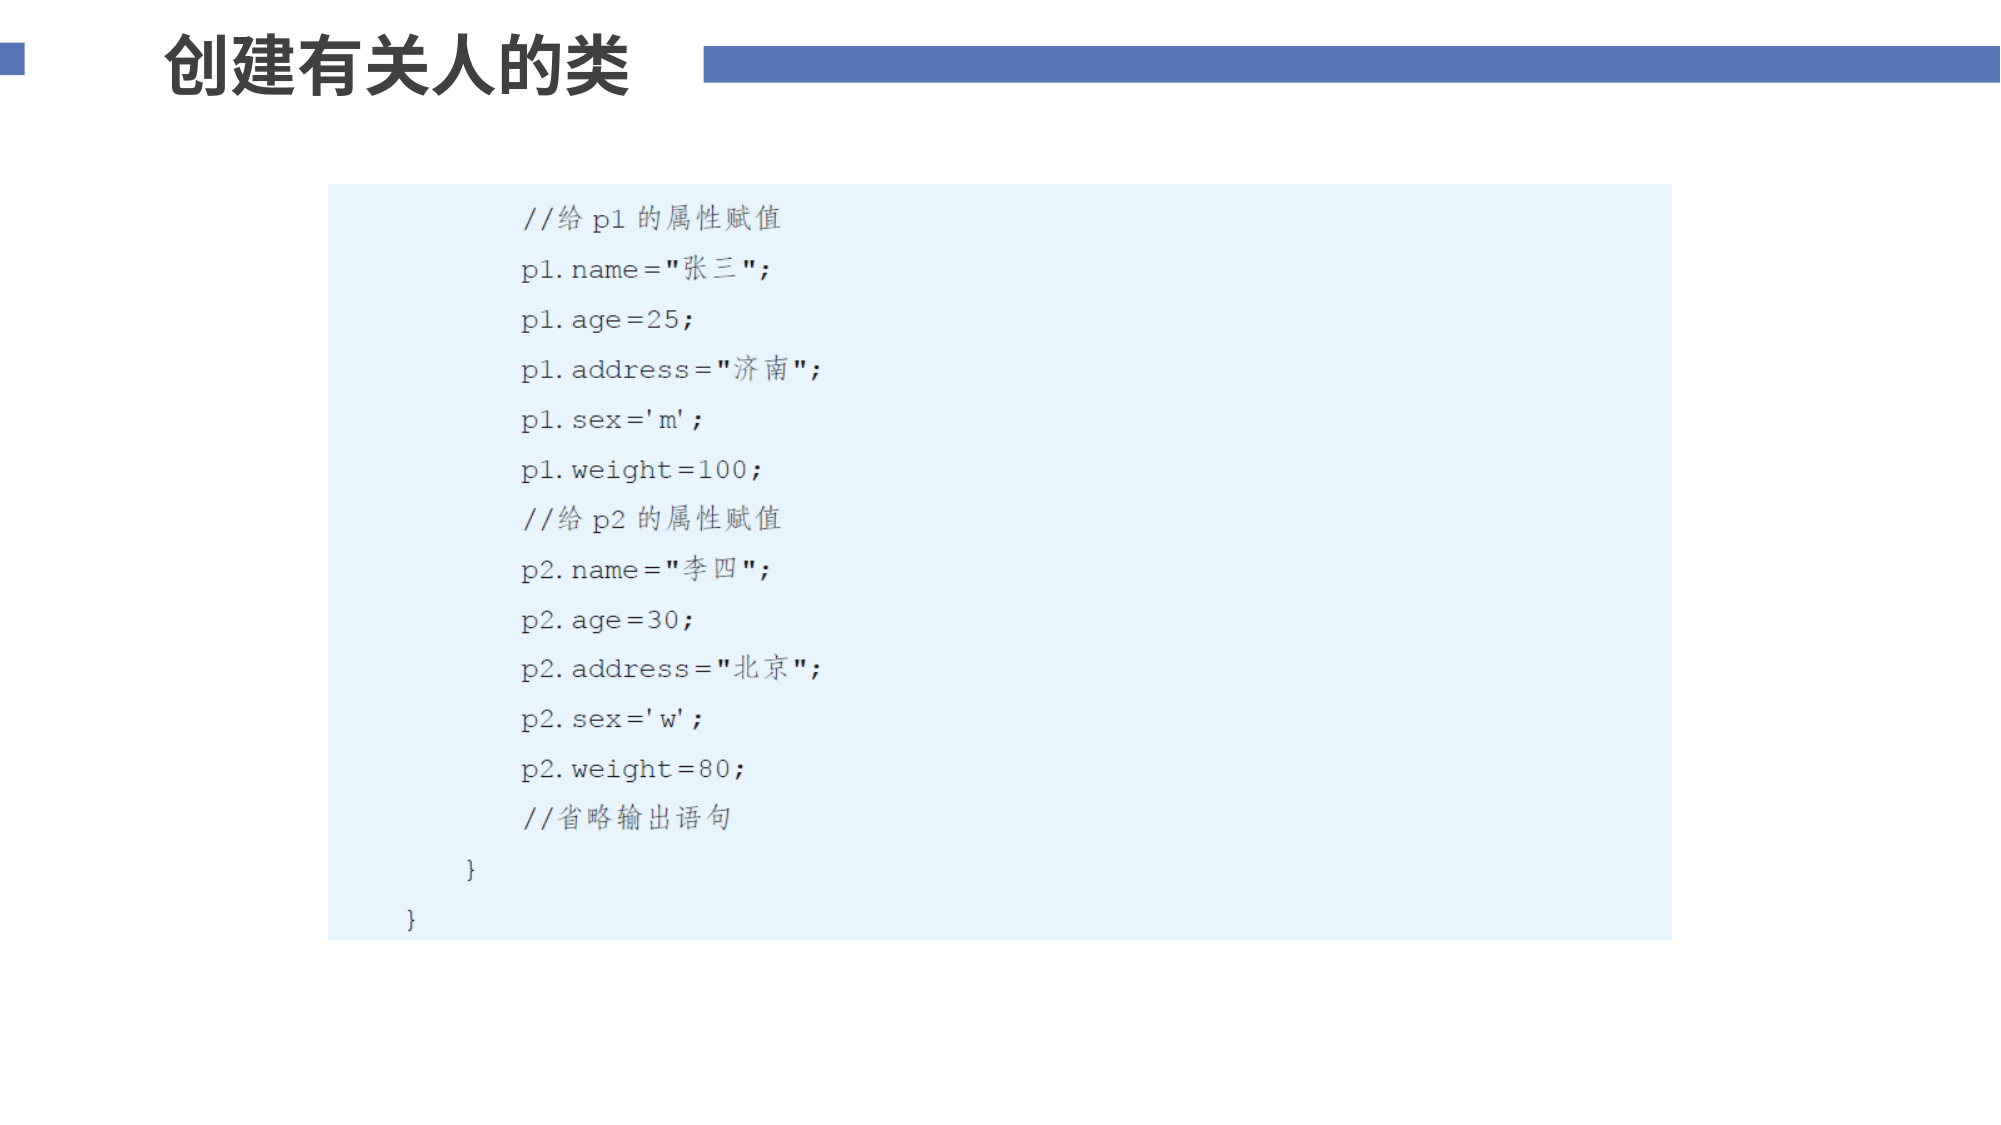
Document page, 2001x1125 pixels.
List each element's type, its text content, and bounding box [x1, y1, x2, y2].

picture [328, 184, 1672, 940]
text_box 创建有关人的类 [163, 23, 632, 104]
text_box [702, 45, 2000, 84]
text_box [0, 41, 26, 76]
